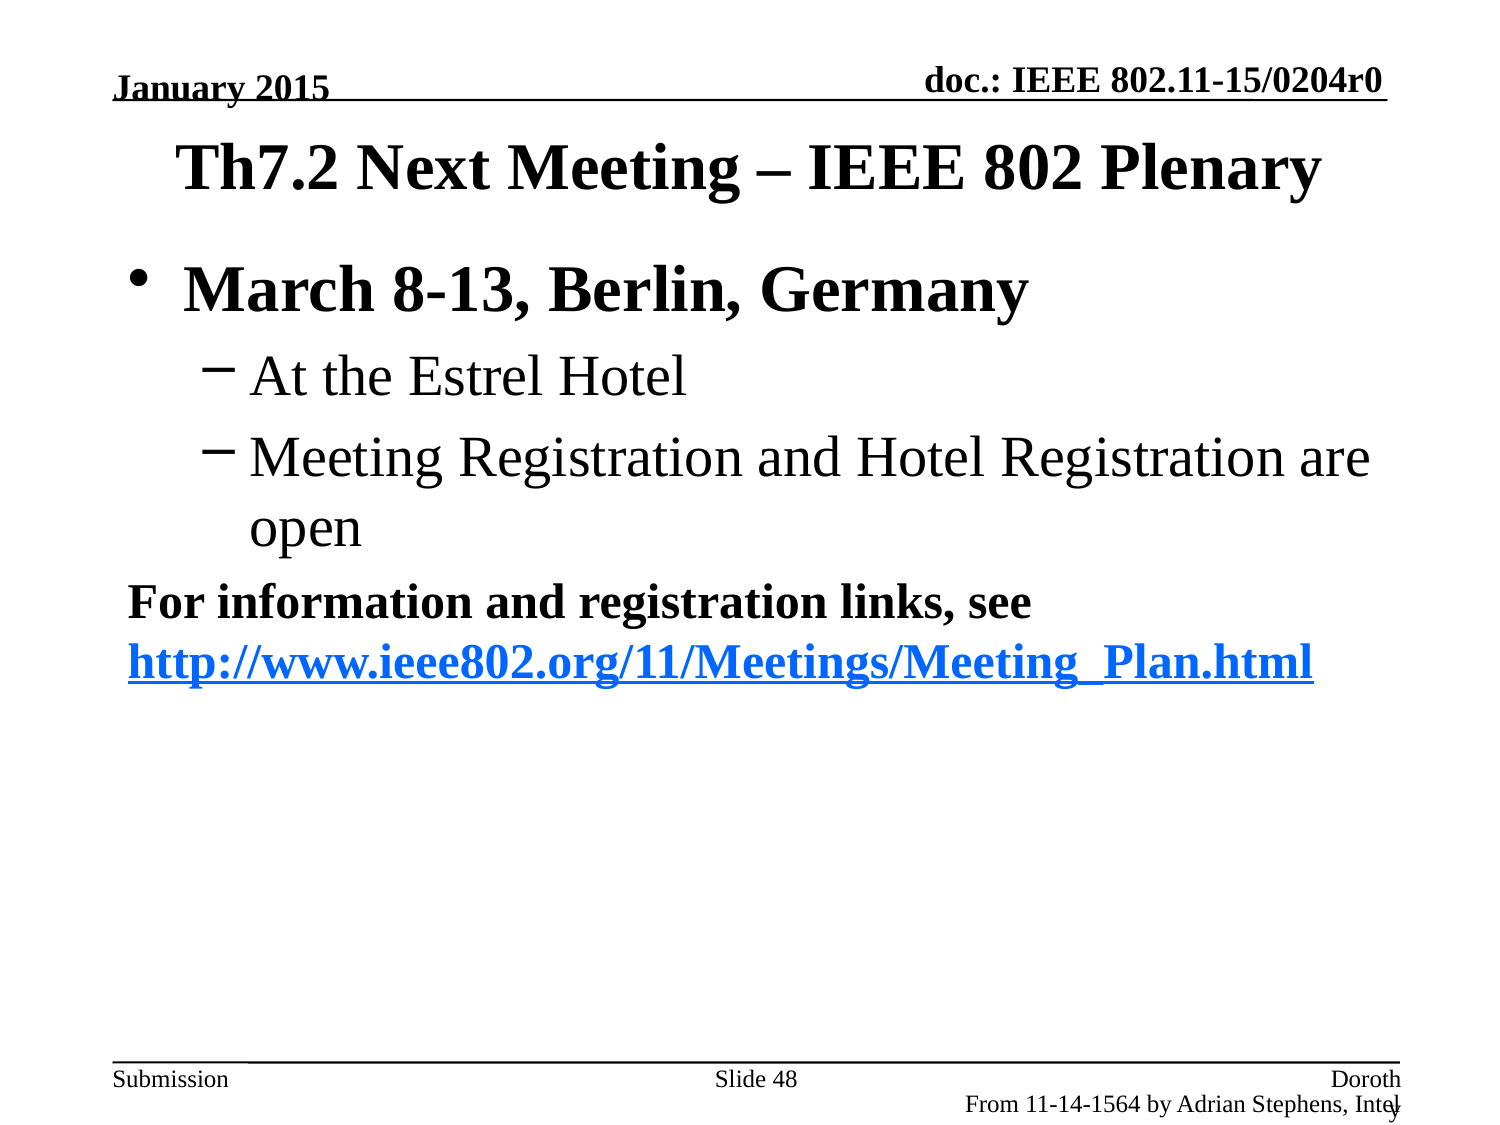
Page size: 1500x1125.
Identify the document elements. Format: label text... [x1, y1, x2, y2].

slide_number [112, 62, 401, 109]
slide_number Slide 48 [712, 1061, 800, 1093]
footer Dorothy Stanley, Aruba Networks [1324, 1061, 1402, 1087]
title Th7.2 Next Meeting – IEEE 802 Plenary [112, 112, 1388, 213]
list March 8-13, Berlin, Germany At the Estrel Hotel Meeting Registration and Hotel Registration are open For information and registration links, see http://www.ieee802.org/11/Meetings/Meeting_Plan.html [112, 237, 1388, 1001]
text_box From 11-14-1564 by Adrian Stephens, Intel [964, 1087, 1402, 1118]
